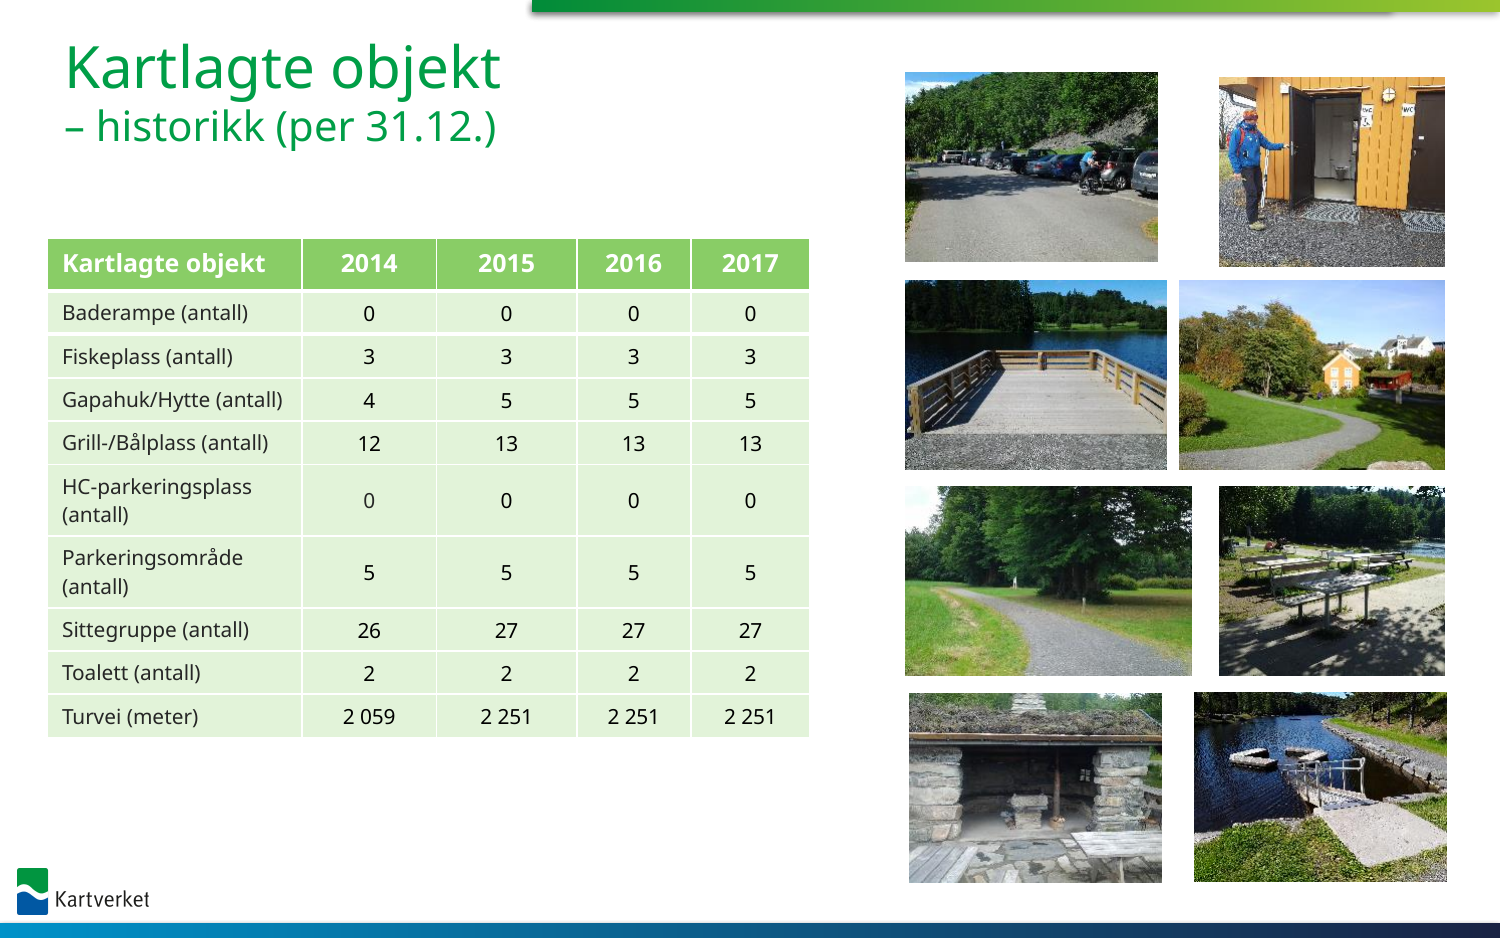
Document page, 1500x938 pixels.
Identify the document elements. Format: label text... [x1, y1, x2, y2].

picture [1219, 486, 1445, 676]
table_cell 2 251 [437, 695, 576, 737]
table_cell 0 [303, 465, 436, 535]
picture [1194, 692, 1448, 882]
table_cell 0 [303, 293, 436, 332]
table_cell 27 [437, 609, 576, 650]
table_cell Gapahuk/Hytte (antall) [48, 379, 301, 420]
table_cell Fiskeplass (antall) [48, 336, 301, 377]
text_box Kartlagte objekt – historikk (per 31.12.) [49, 14, 1431, 158]
table_cell 5 [303, 537, 436, 607]
picture [905, 280, 1167, 470]
table_cell 3 [578, 336, 690, 377]
table_cell 5 [692, 379, 809, 420]
table_cell 0 [437, 465, 576, 535]
picture [909, 693, 1163, 884]
table_cell 5 [578, 537, 690, 607]
table_cell 2 [303, 652, 436, 693]
picture [905, 72, 1158, 262]
table_cell Sittegruppe (antall) [48, 609, 301, 650]
table_header 2017 [692, 239, 809, 289]
table_cell 27 [692, 609, 809, 650]
table_cell 5 [437, 379, 576, 420]
table_cell Toalett (antall) [48, 652, 301, 693]
table_cell 3 [692, 336, 809, 377]
table_cell Baderampe (antall) [48, 293, 301, 332]
picture [905, 486, 1193, 676]
table_header 2014 [303, 239, 436, 289]
table_cell 0 [692, 293, 809, 332]
picture [1179, 280, 1445, 470]
table_cell 26 [303, 609, 436, 650]
table_cell Parkeringsområde (antall) [48, 537, 301, 607]
table_cell Grill-/Bålplass (antall) [48, 422, 301, 464]
table_cell 4 [303, 379, 436, 420]
table_cell 2 [578, 652, 690, 693]
table_cell 2 251 [692, 695, 809, 737]
table_cell 2 251 [578, 695, 690, 737]
table_cell 0 [692, 465, 809, 535]
table_header Kartlagte objekt [48, 239, 301, 289]
table_cell 5 [578, 379, 690, 420]
table_cell 5 [692, 537, 809, 607]
table_cell Turvei (meter) [48, 695, 301, 737]
table_cell 2 [692, 652, 809, 693]
table_cell 12 [303, 422, 436, 464]
table_header 2016 [578, 239, 690, 289]
picture [1219, 77, 1445, 267]
table_cell 0 [578, 293, 690, 332]
table_cell 2 [437, 652, 576, 693]
table_cell 3 [303, 336, 436, 377]
table_cell 5 [437, 537, 576, 607]
table_header 2015 [437, 239, 576, 289]
table_cell 13 [692, 422, 809, 464]
table_cell 13 [437, 422, 576, 464]
table_cell 0 [437, 293, 576, 332]
table_cell 0 [578, 465, 690, 535]
table_cell 3 [437, 336, 576, 377]
table_cell HC-parkeringsplass (antall) [48, 465, 301, 535]
table_cell 2 059 [303, 695, 436, 737]
table_cell 13 [578, 422, 690, 464]
table_cell 27 [578, 609, 690, 650]
